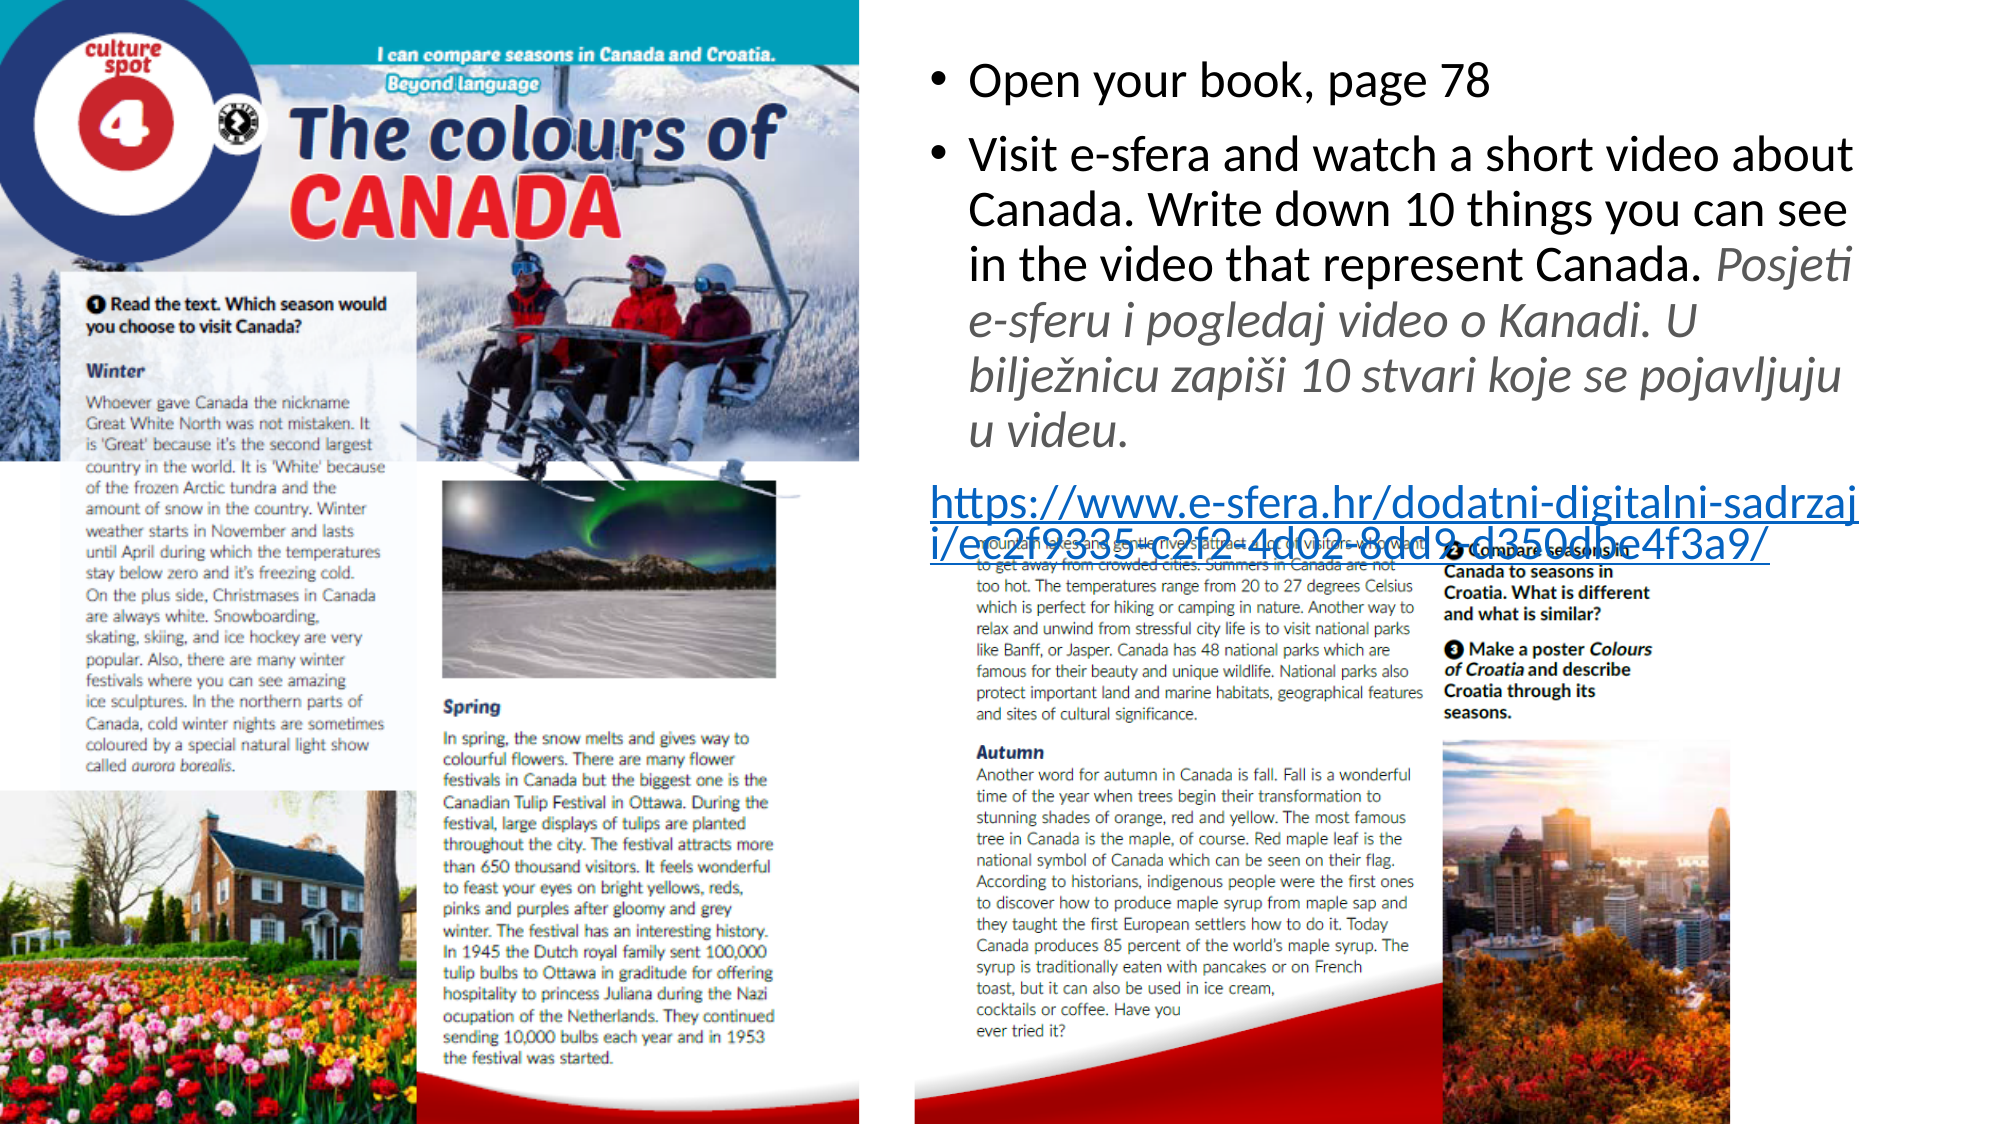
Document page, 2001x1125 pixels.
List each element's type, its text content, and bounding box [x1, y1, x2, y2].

picture [0, 0, 860, 1124]
picture [914, 472, 1731, 1124]
list Open your book, page 78 Visit e-sfera and watch a short video about Canada. Write down 10 things you can see in the video that represent Canada. Posjeti e-sferu i pogledaj video o Kanadi. U bilježnicu zapiši 10 stvari koje se pojavljuju u videu. https://www.e-sfera.hr/dodatni-digitalni-sadrzaji/ec2f9335-c2f2-4d02-8dd9-d350dbe4f3a9/ [914, 46, 1882, 538]
